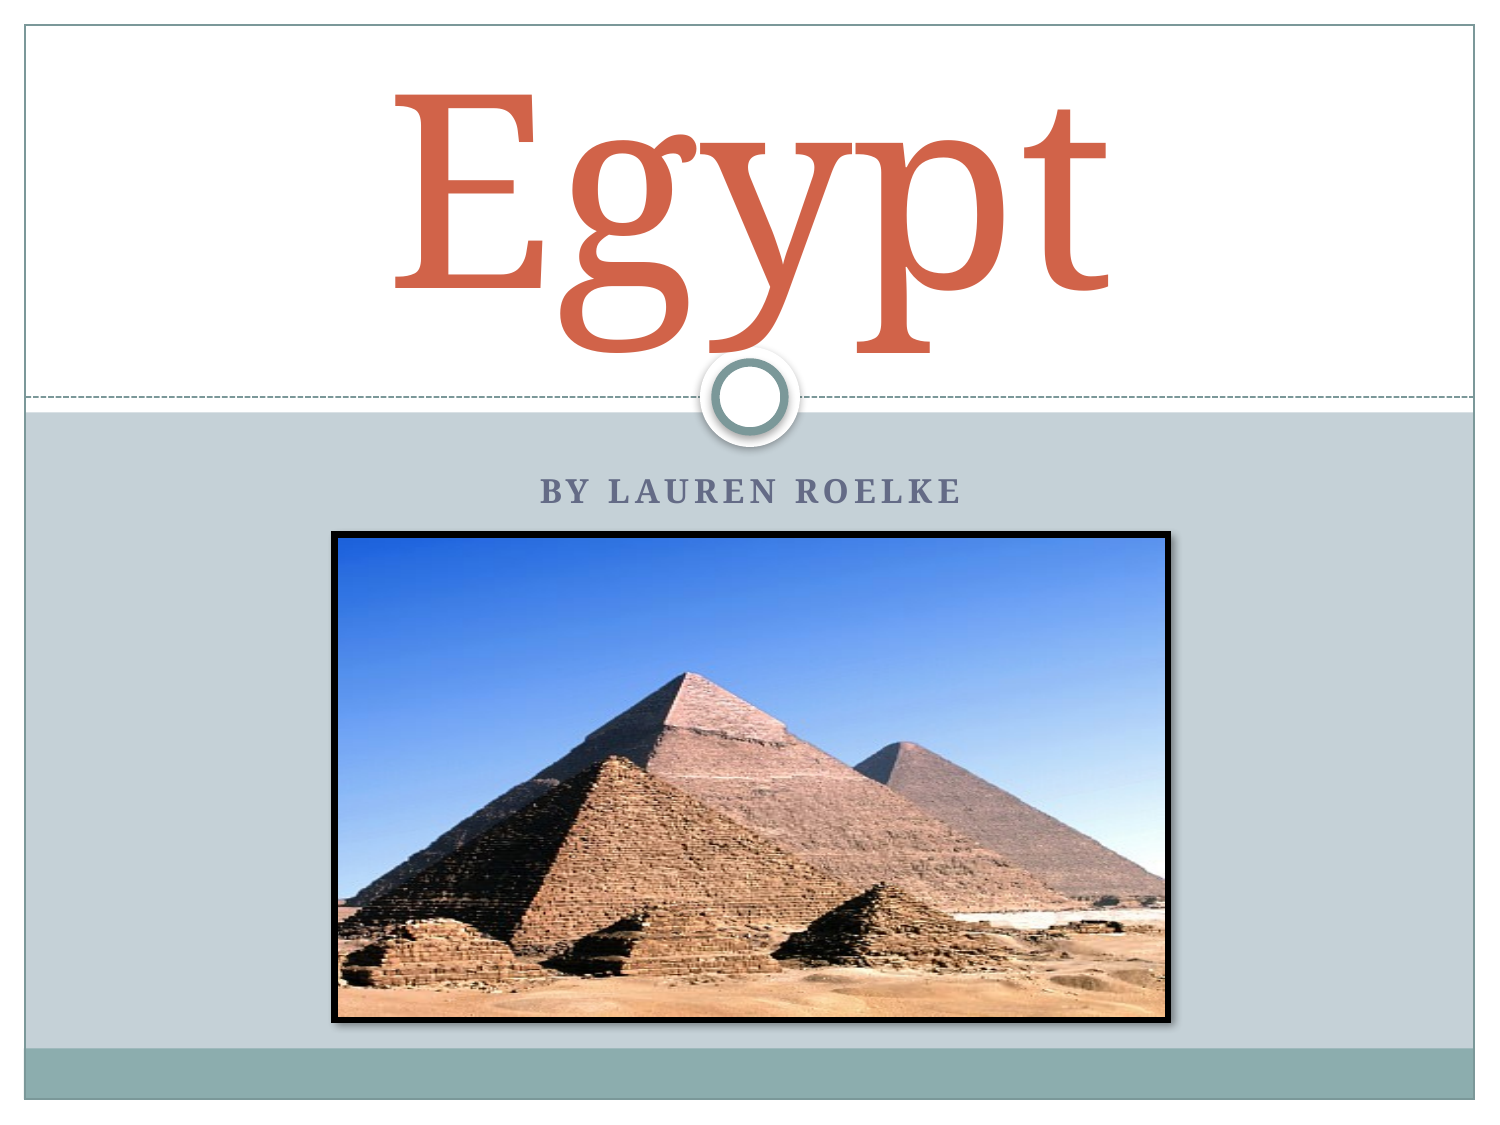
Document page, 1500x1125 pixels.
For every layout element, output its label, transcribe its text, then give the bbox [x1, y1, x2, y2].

picture [337, 537, 1165, 1017]
subtitle by Lauren Roelke [225, 462, 1275, 750]
title Egypt [112, 62, 1388, 350]
